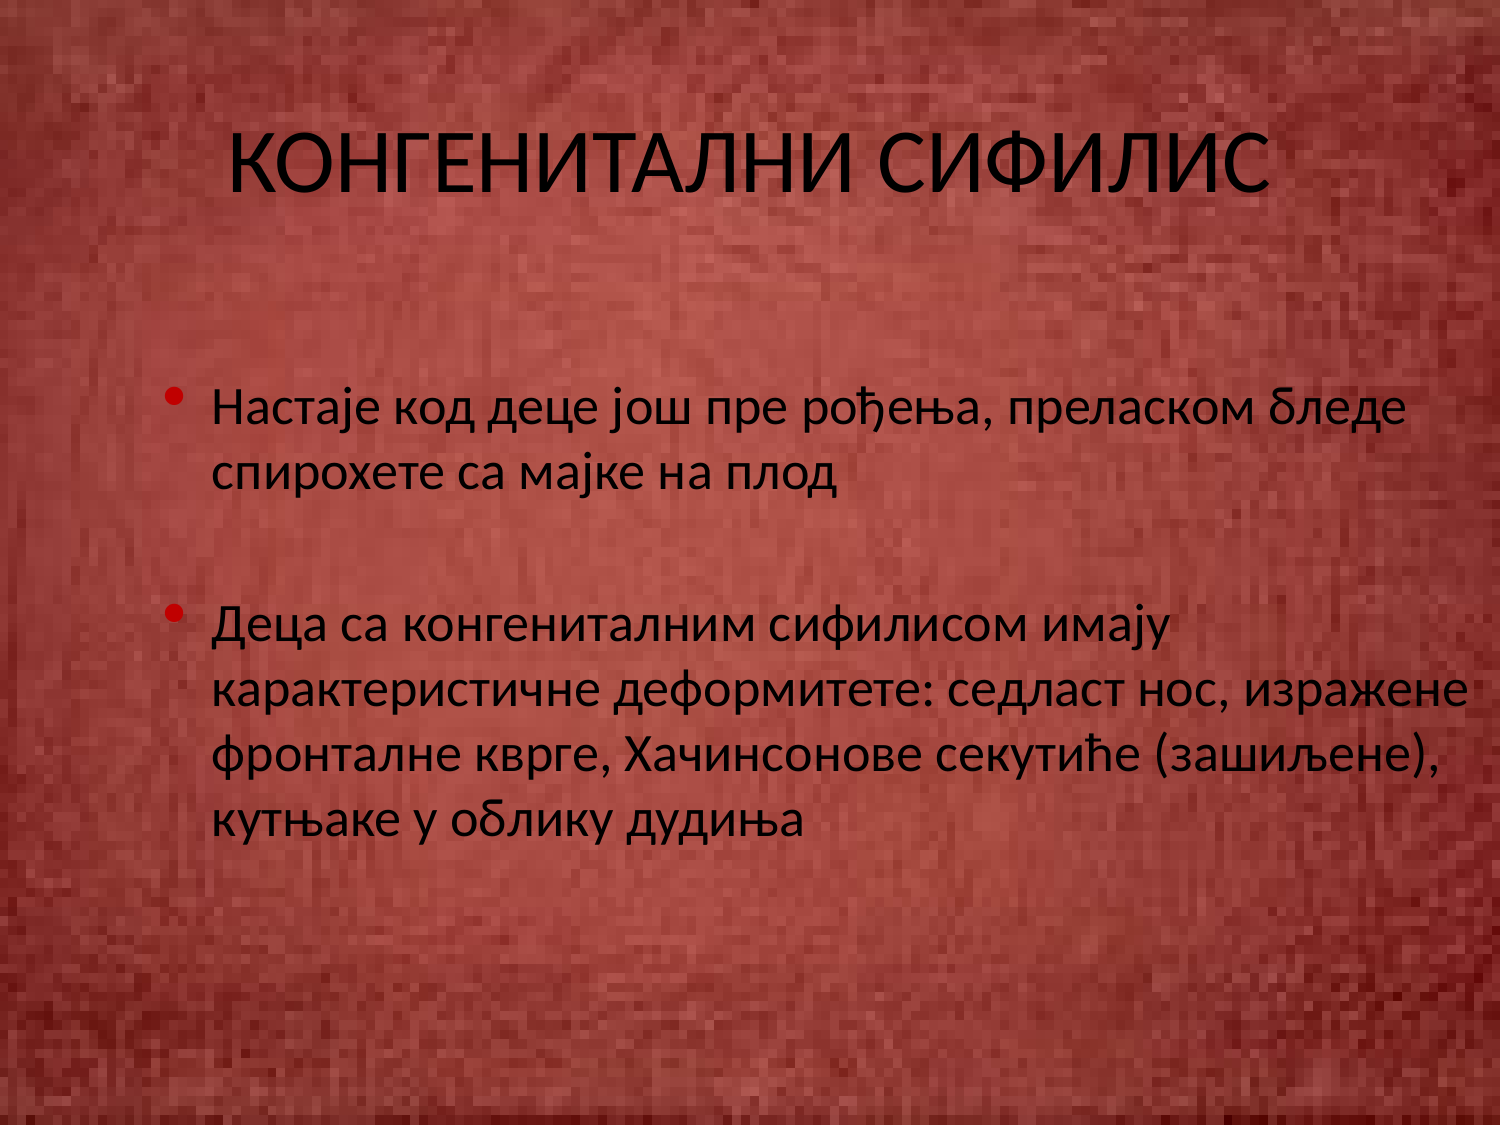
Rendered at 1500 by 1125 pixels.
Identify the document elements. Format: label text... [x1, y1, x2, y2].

picture [0, 0, 1500, 1125]
title КОНГЕНИТАЛНИ СИФИЛИС [75, 62, 1425, 250]
list Настаје код деце још пре рођења, преласком бледе спирохете са мајке на плод Деца са конгениталним сифилисом имају карактеристичне деформитете: седласт нос, изражене фронталне кврге, Хачинсонове секутиће (зашиљене), кутњаке у облику дудиња [75, 362, 1500, 1125]
